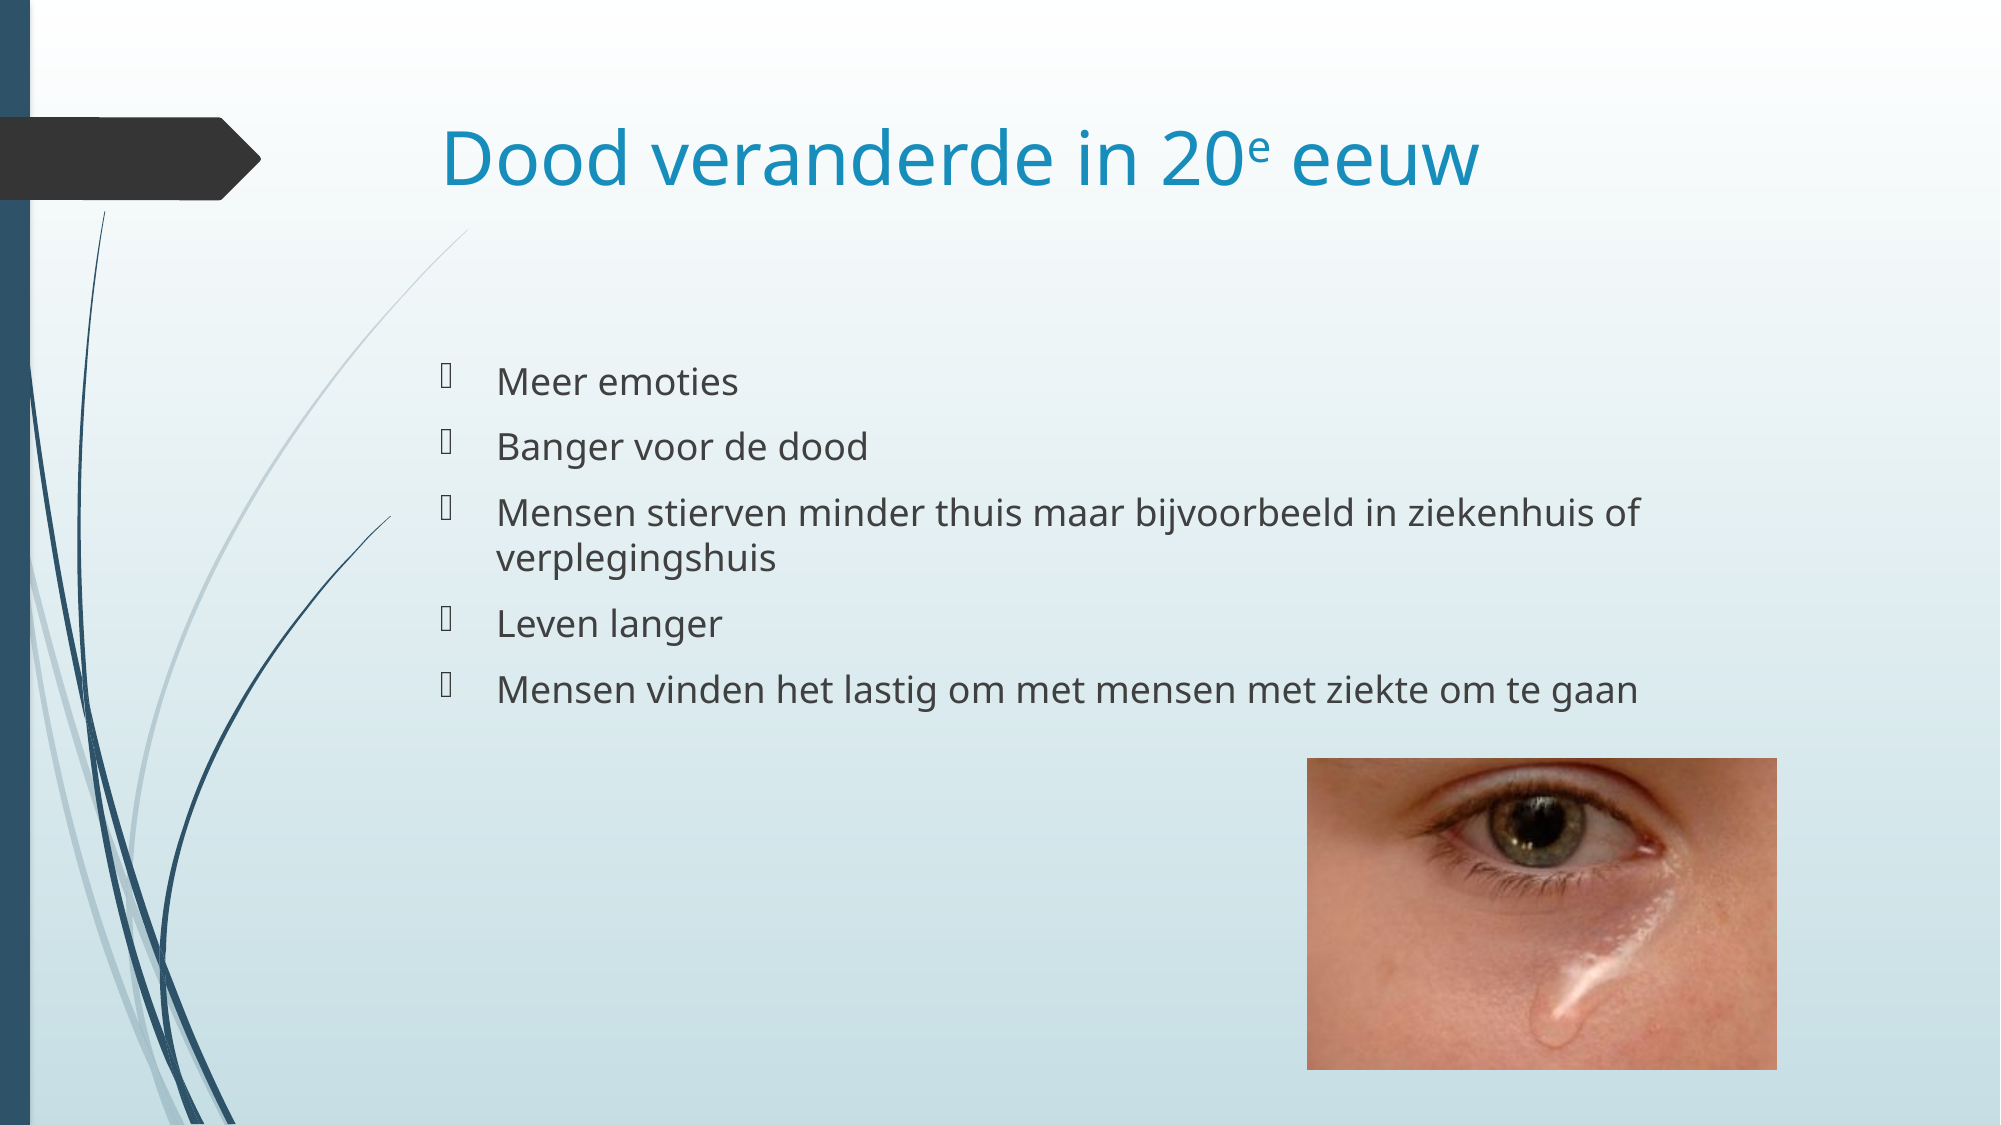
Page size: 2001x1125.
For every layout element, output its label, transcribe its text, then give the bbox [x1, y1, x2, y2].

list Meer emoties Banger voor de dood Mensen stierven minder thuis maar bijvoorbeeld in ziekenhuis of verplegingshuis Leven langer Mensen vinden het lastig om met mensen met ziekte om te gaan [424, 350, 1888, 970]
picture [1307, 758, 1777, 1070]
title Dood veranderde in 20e eeuw [425, 102, 1888, 313]
